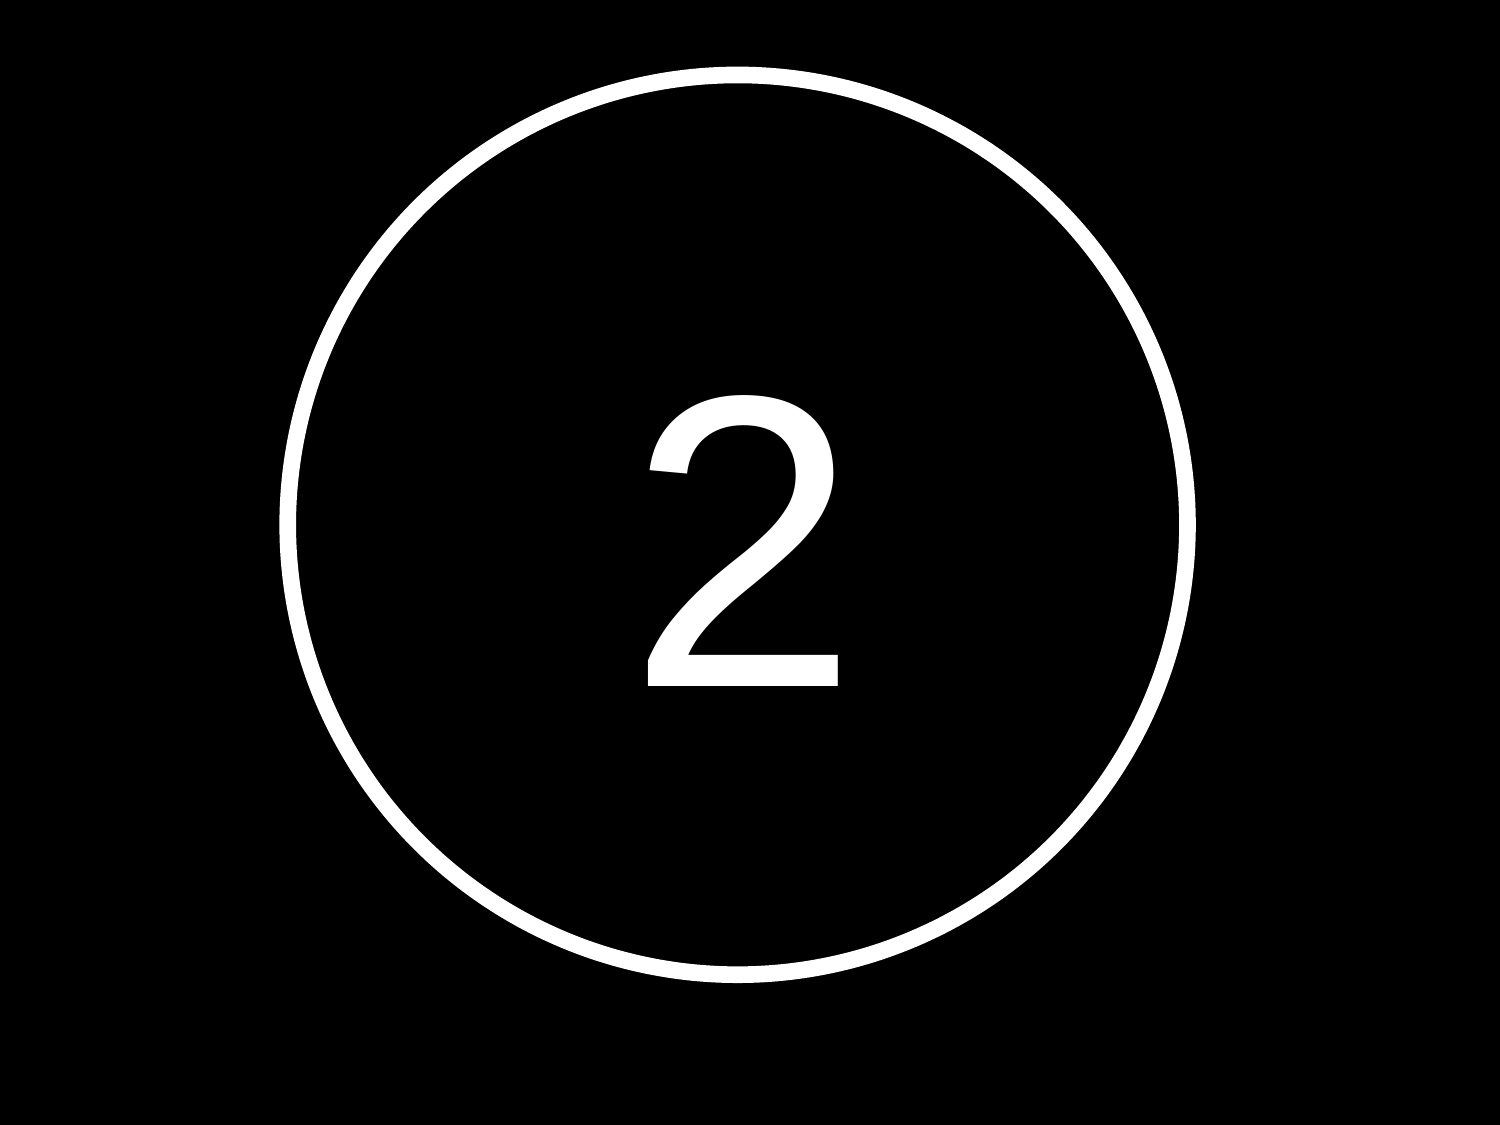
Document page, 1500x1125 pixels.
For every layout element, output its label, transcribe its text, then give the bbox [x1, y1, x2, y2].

text_box 2 [613, 262, 875, 778]
text_box [287, 74, 1188, 975]
